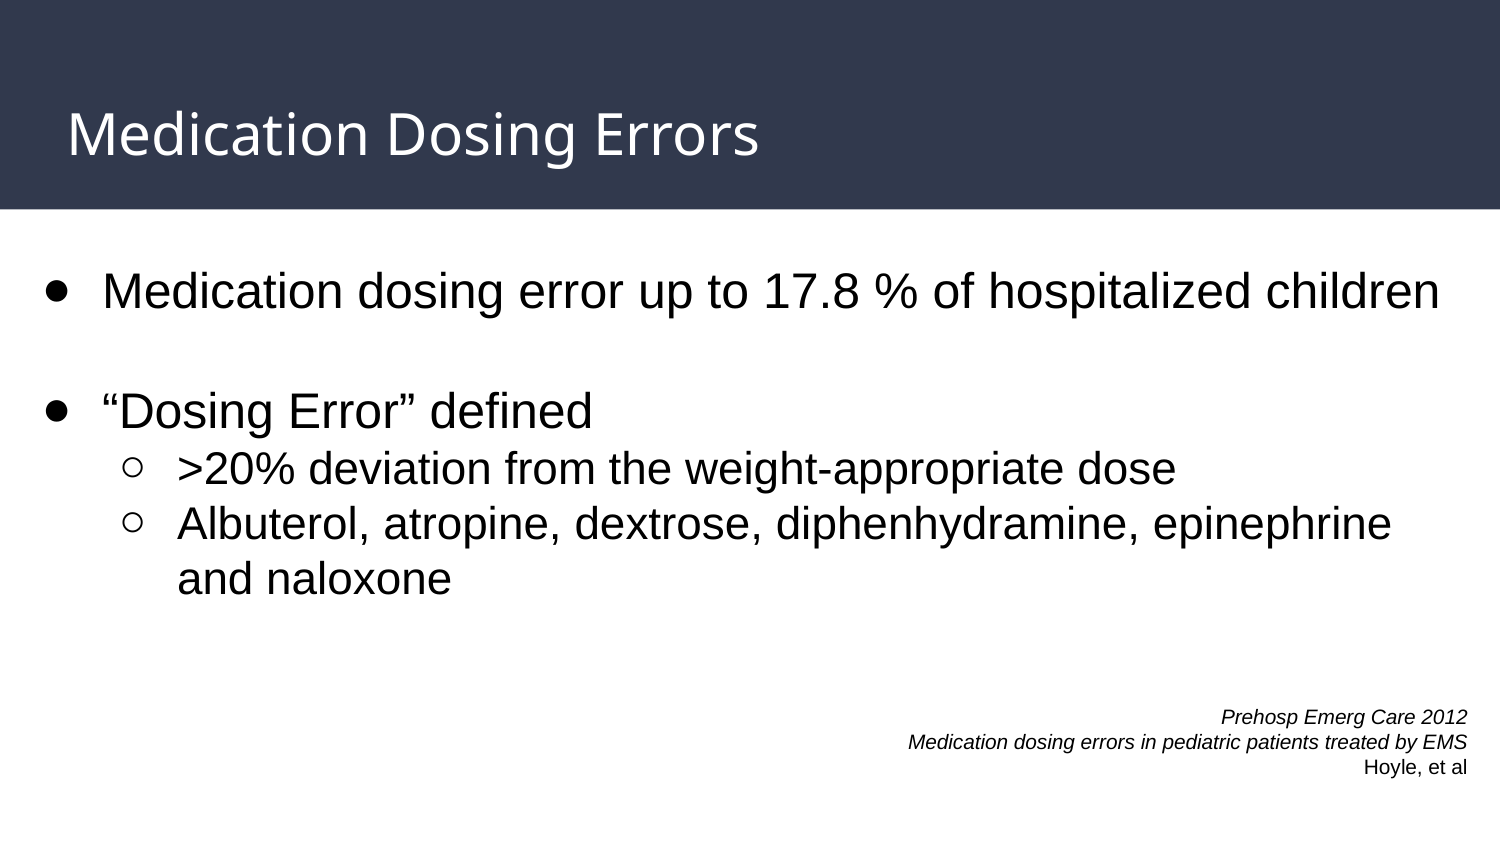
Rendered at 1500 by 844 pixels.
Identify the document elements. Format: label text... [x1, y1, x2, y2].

title Medication Dosing Errors [51, 82, 1449, 185]
text_box Medication dosing error up to 17.8 % of hospitalized children “Dosing Error” defined >20% deviation from the weight-appropriate dose Albuterol, atropine, dextrose, diphenhydramine, epinephrine and naloxone Prehosp Emerg Care 2012 Medication dosing errors in pediatric patients treated by EMS Hoyle, et al [12, 243, 1483, 764]
